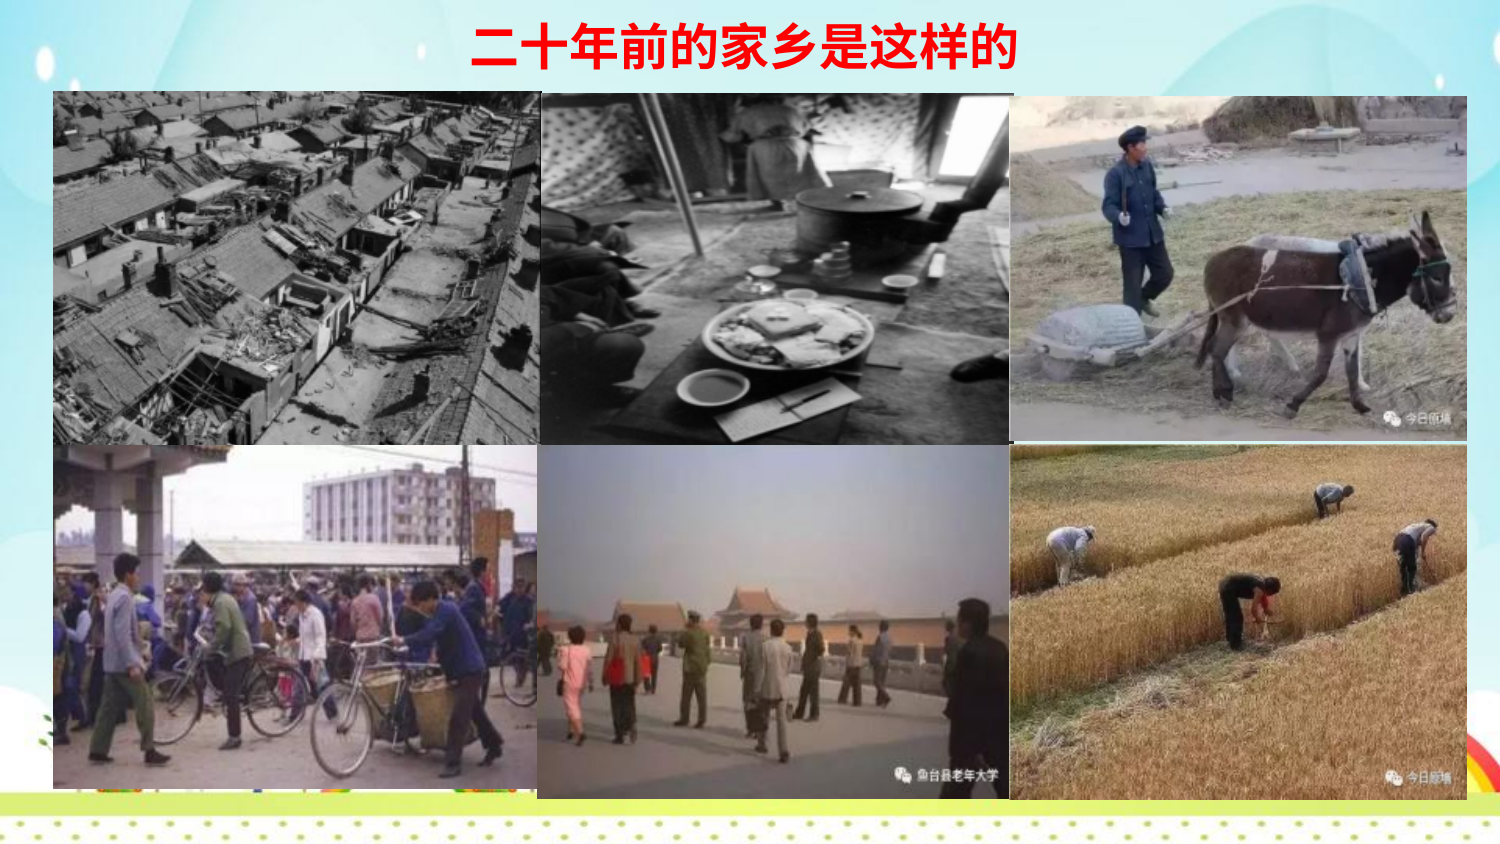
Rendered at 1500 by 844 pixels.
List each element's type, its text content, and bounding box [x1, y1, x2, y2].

picture [0, 0, 1500, 844]
text_box 二十年前的家乡是这样的 [454, 8, 1267, 83]
